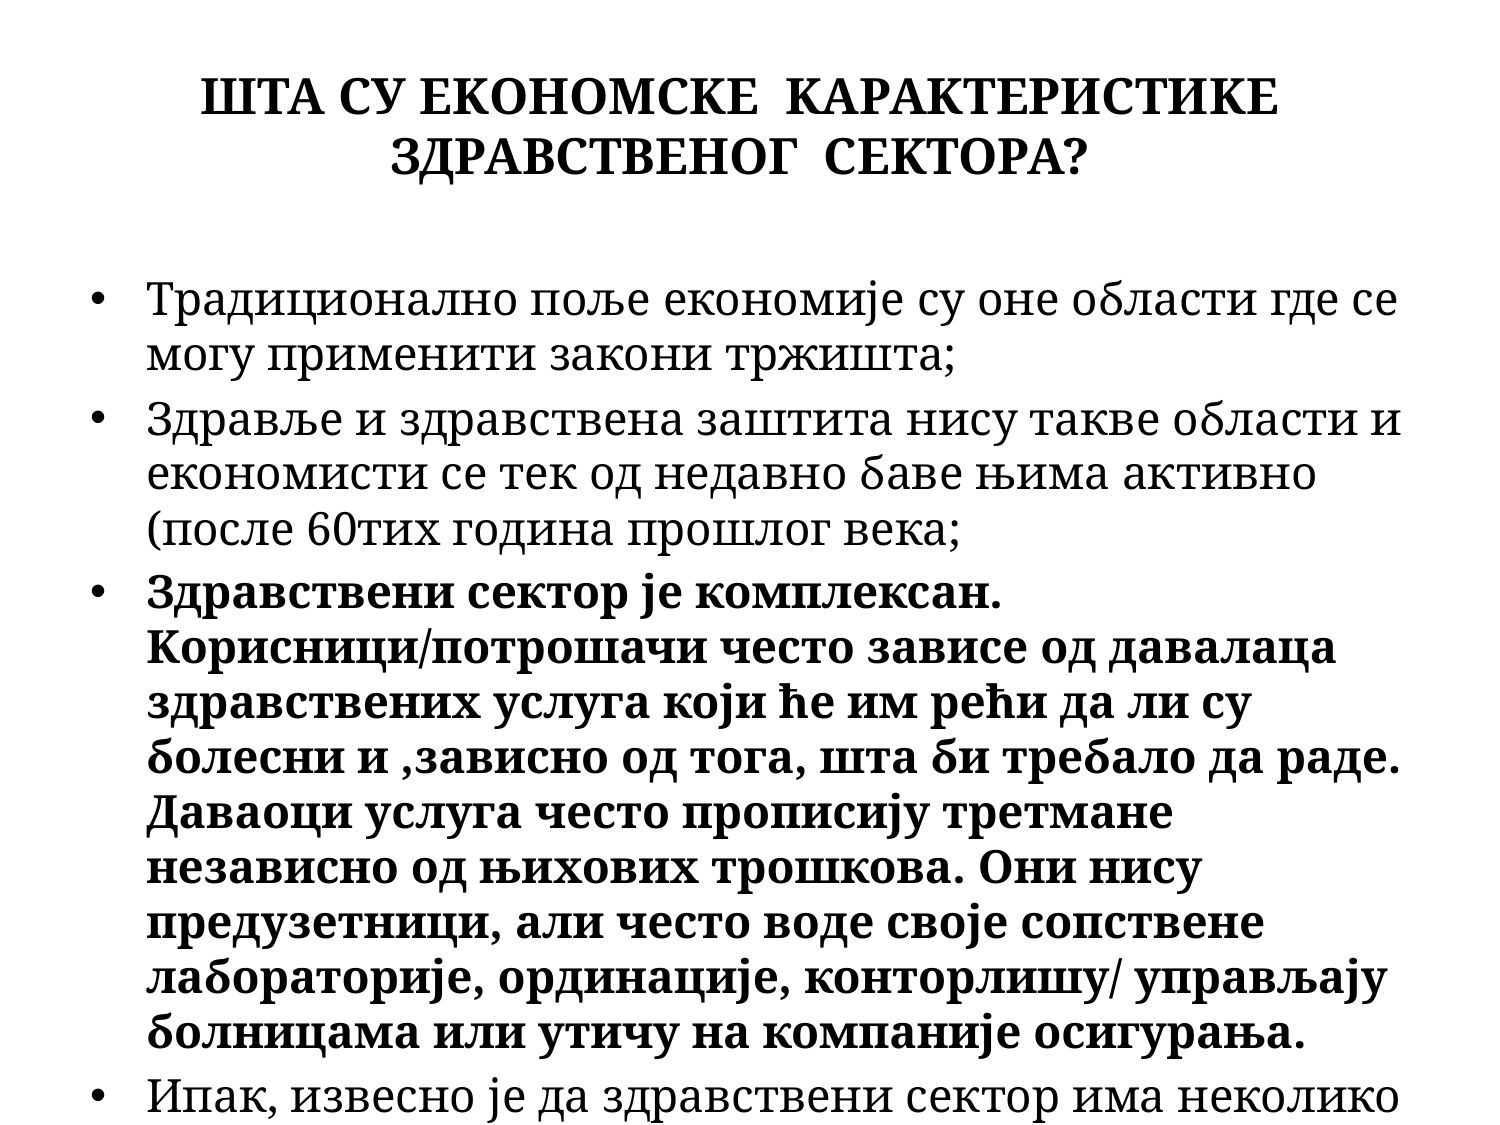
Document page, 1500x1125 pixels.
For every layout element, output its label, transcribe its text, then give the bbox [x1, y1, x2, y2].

title ШТА СУ ЕKОНОМСKЕ KАРАKТЕРИСТИKЕ ЗДРАВСТВЕНОГ СЕKТОРА? [64, 30, 1415, 219]
list Традиционално поље економије су оне области где се могу применити закони тржишта; Здравље и здравствена заштита нису такве области и економисти се тек од недавно баве њима активно (после 60тих година прошлог века; Здравствени сектор је комплексан. Kорисници/потрошачи често зависе од давалаца здравствених услуга који ће им рећи да ли су болесни и ,зависно од тога, шта би требало да раде. Даваоци услуга често прописију третмане независно од њихових трошкова. Они нису предузетници, али често воде своје сопствене лабораторије, ординације, конторлишу/ управљају болницама или утичу на компаније осигурања. Ипак, извесно је да здравствени сектор има неколико веома важних економских карактеристика. [75, 262, 1425, 1005]
